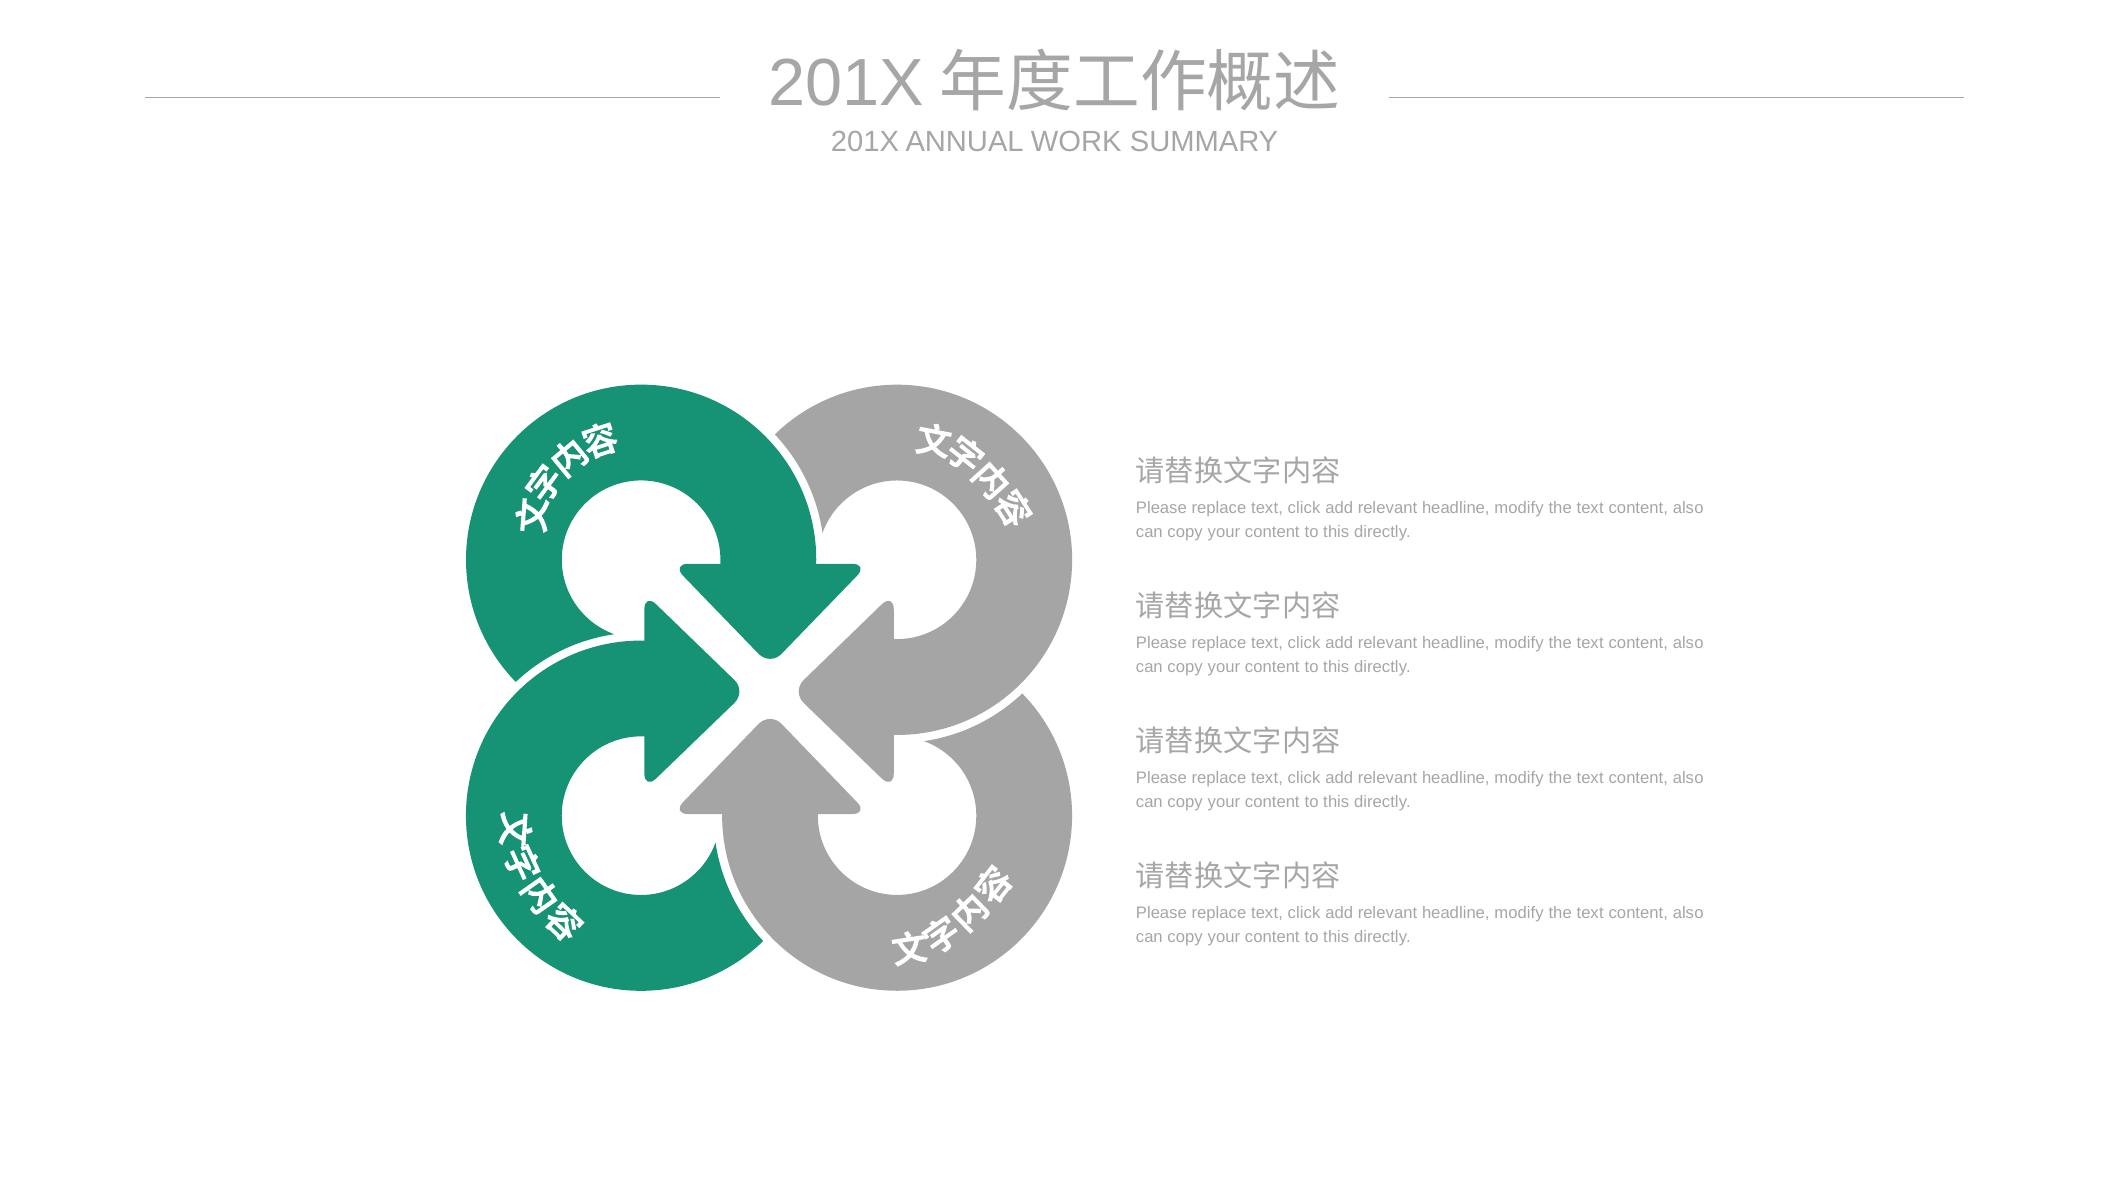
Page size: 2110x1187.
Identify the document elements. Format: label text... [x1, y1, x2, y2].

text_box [1135, 580, 1728, 674]
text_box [1135, 444, 1728, 539]
text_box 201X年度工作概述 [730, 38, 1379, 96]
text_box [465, 384, 1073, 991]
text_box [1135, 715, 1728, 810]
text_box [1135, 850, 1728, 945]
text_box 201X ANNUAL WORK SUMMARY [824, 122, 1285, 158]
text_box 201X年度工作概述 [730, 98, 1379, 119]
